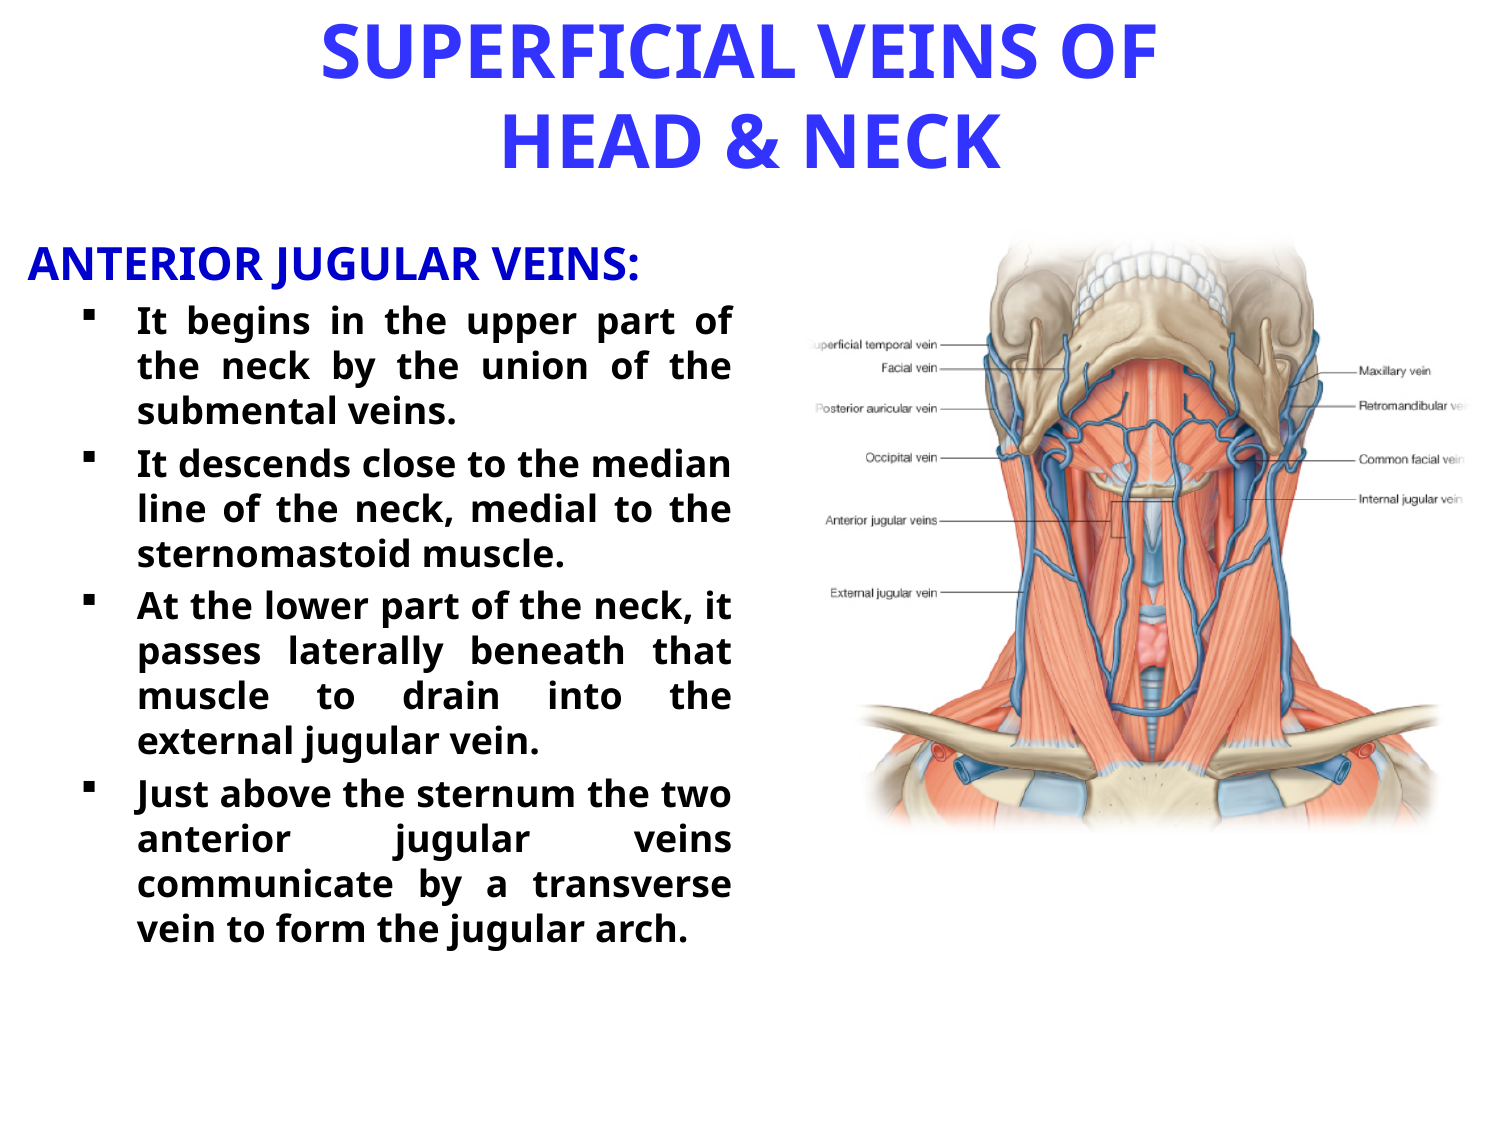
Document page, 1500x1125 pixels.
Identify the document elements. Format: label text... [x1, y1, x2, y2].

title SUPERFICIAL VEINS OF HEAD & NECK [0, 0, 1500, 188]
picture [805, 229, 1474, 834]
list ANTERIOR JUGULAR VEINS: It begins in the upper part of the neck by the union of the submental veins. It descends close to the median line of the neck, medial to the sternomastoid muscle. At the lower part of the neck, it passes laterally beneath that muscle to drain into the external jugular vein. Just above the sternum the two anterior jugular veins communicate by a transverse vein to form the jugular arch. [0, 226, 749, 965]
